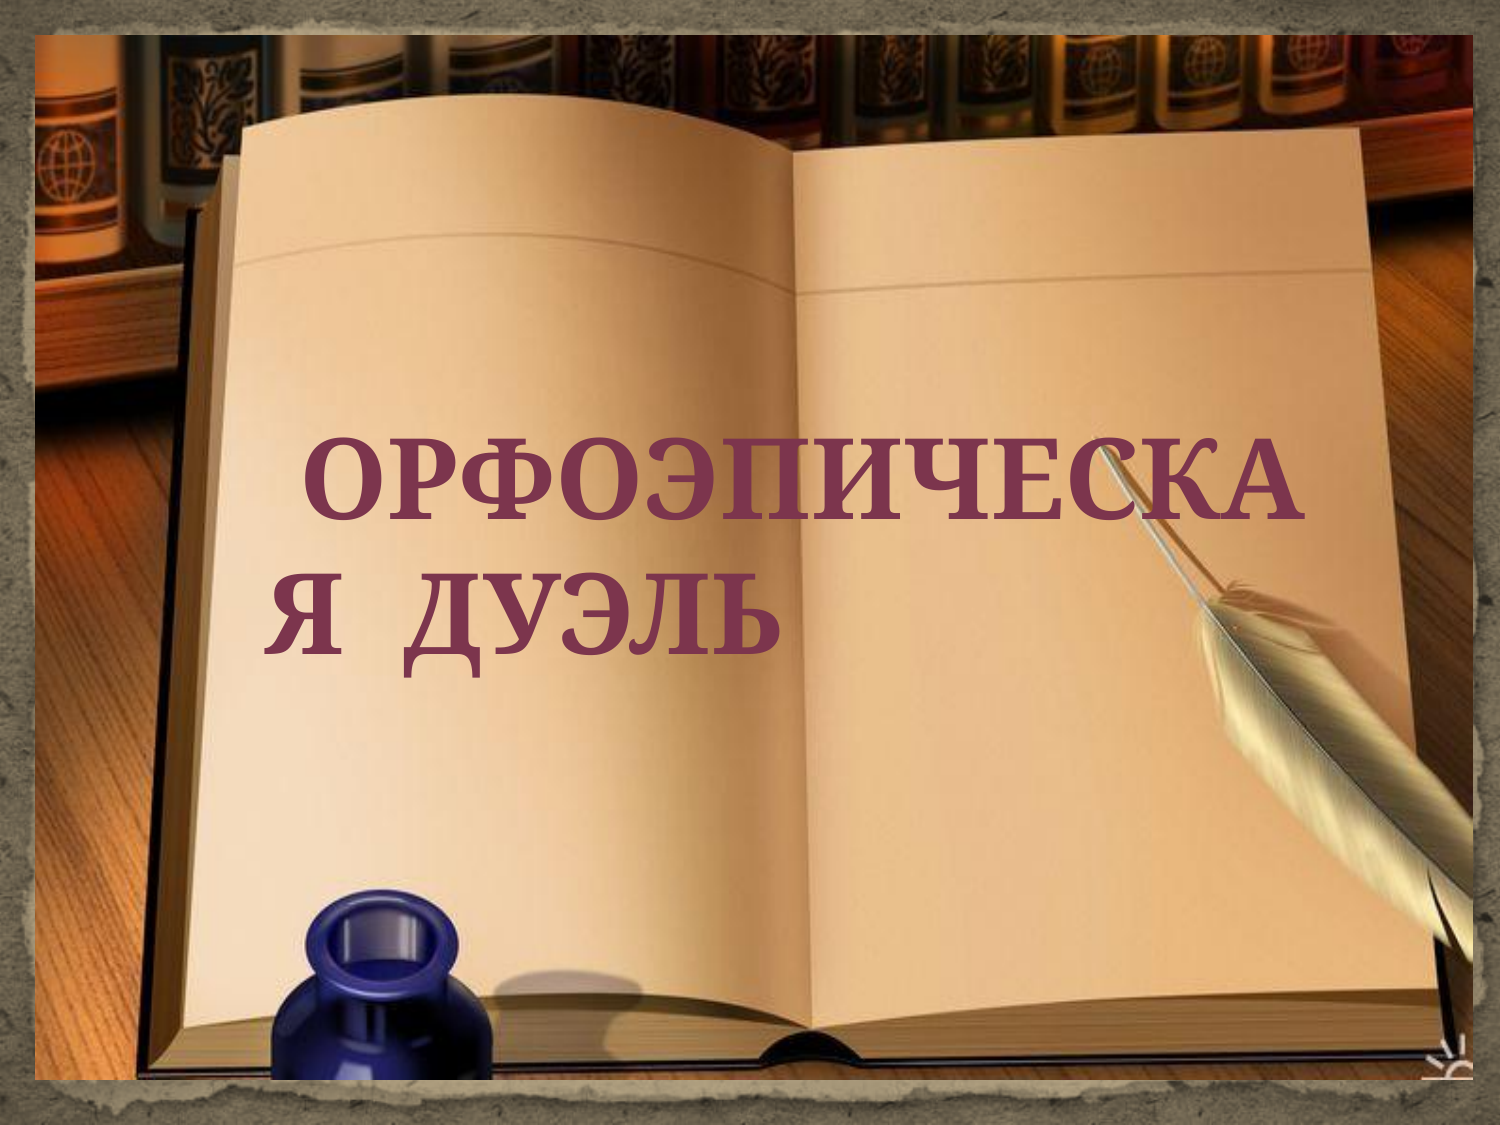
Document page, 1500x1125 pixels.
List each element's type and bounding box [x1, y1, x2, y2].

picture [35, 35, 1473, 1080]
